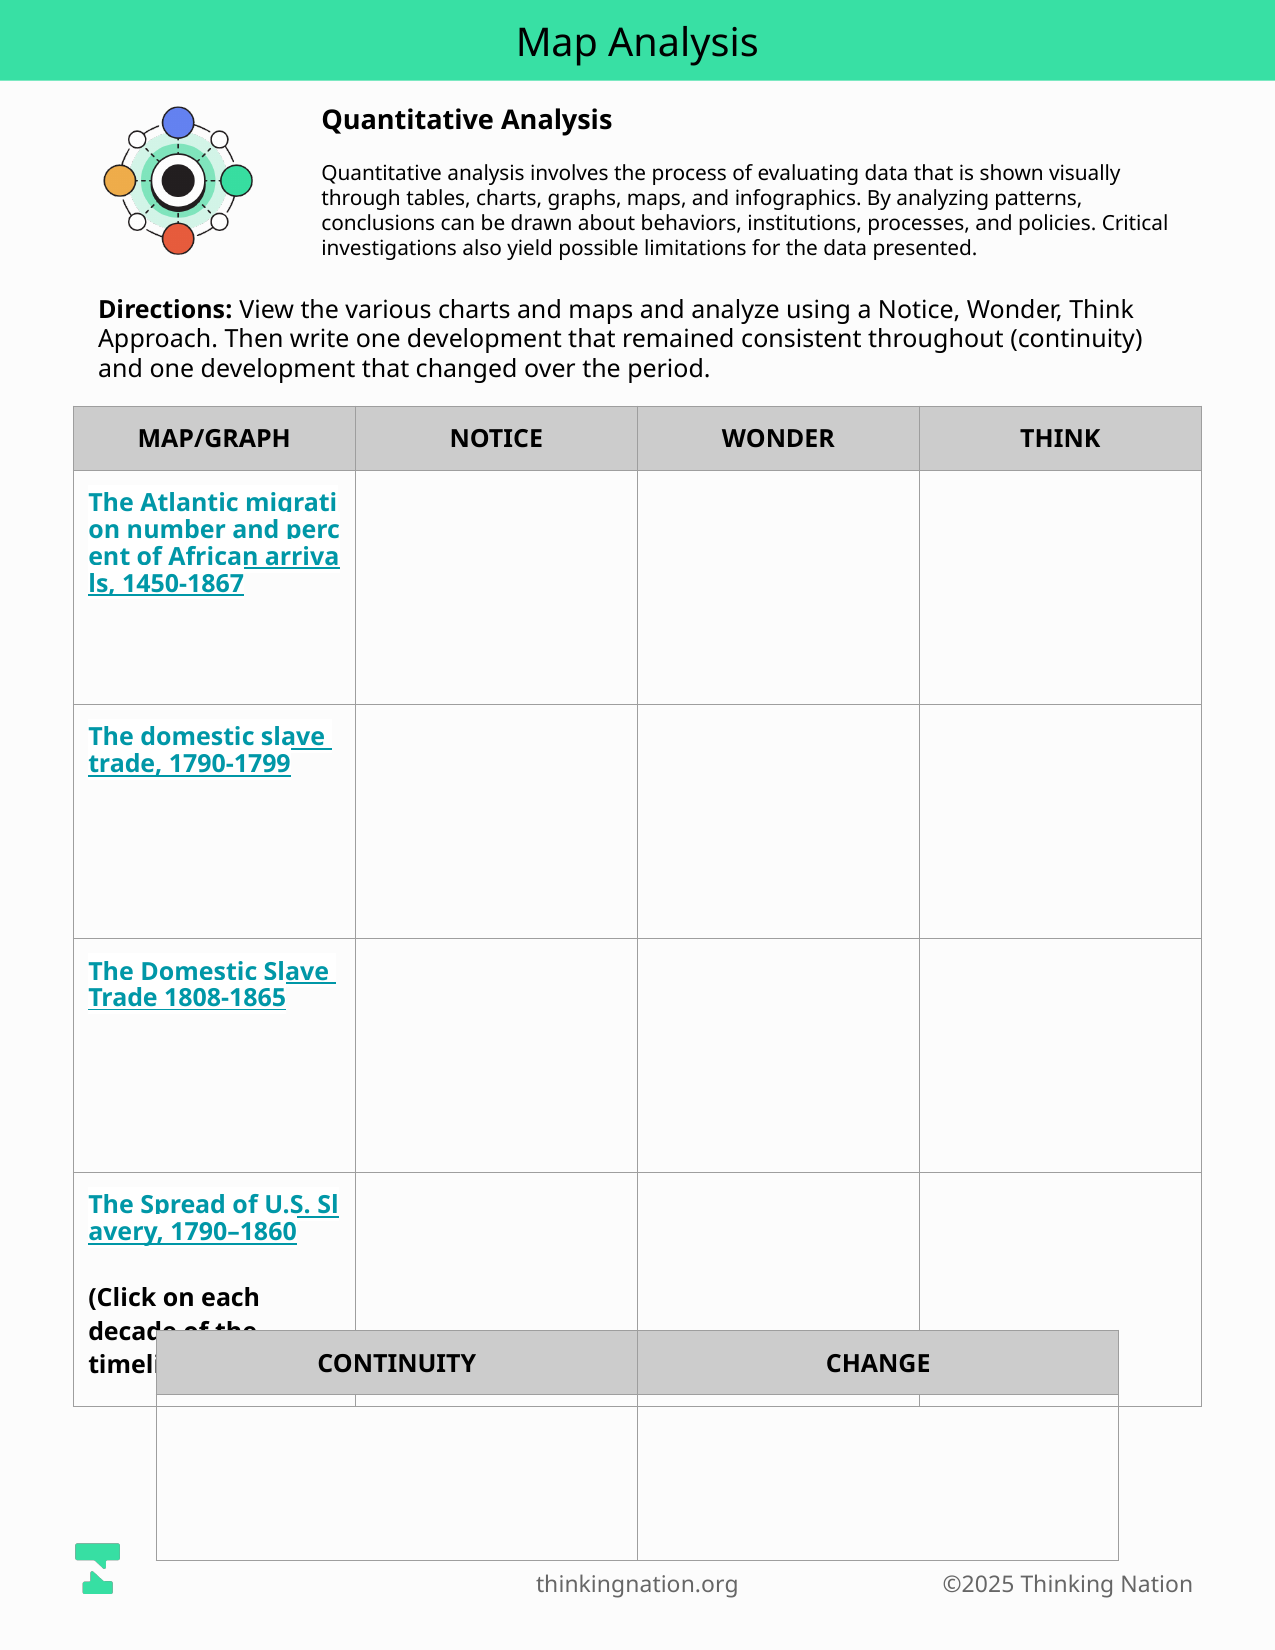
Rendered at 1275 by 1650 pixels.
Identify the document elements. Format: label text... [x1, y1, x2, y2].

table_header MAP/GRAPH [74, 407, 355, 470]
picture [62, 1533, 133, 1604]
text_box ©2025 Thinking Nation [907, 1553, 1210, 1605]
table_cell [356, 471, 637, 704]
table_cell [920, 471, 1201, 704]
table_cell [356, 1173, 637, 1330]
table_header CONTINUITY [157, 1331, 637, 1394]
table_cell [638, 471, 919, 704]
table_header THINK [920, 407, 1201, 470]
table_cell [356, 939, 637, 1172]
table_header CHANGE [638, 1331, 1118, 1394]
table_cell [920, 939, 1201, 1172]
text_box Directions: View the various charts and maps and analyze using a Notice, Wonder, Think Approach. Then write one development that remained consistent throughout (continuity) and one development that changed over the period. [83, 278, 1192, 404]
table_cell [920, 1173, 1201, 1406]
text_box Quantitative Analysis Quantitative analysis involves the process of evaluating data that is shown visually through tables, charts, graphs, maps, and infographics. By analyzing patterns, conclusions can be drawn about behaviors, institutions, processes, and policies. Critical investigations also yield possible limitations for the data presented. [302, 83, 1195, 279]
table_cell The Spread of U.S. Slavery, 1790–1860 (Click on each decade of the timeline) [74, 1173, 355, 1406]
table_cell [157, 1395, 637, 1560]
text_box thinkingnation.org [486, 1561, 789, 1605]
table_cell The Domestic Slave Trade 1808-1865 [74, 939, 355, 1172]
table_cell [638, 1173, 919, 1330]
text_box Map Analysis [0, 0, 1275, 81]
table_cell The domestic slave trade, 1790-1799 [74, 705, 355, 938]
table_header NOTICE [356, 407, 637, 470]
table_header WONDER [638, 407, 919, 470]
table_cell [356, 705, 637, 938]
table_cell [638, 705, 919, 938]
table_cell [638, 939, 919, 1172]
table_cell [638, 1395, 1118, 1560]
picture [80, 82, 276, 279]
table_cell The Atlantic migration number and percent of African arrivals, 1450-1867 [74, 471, 355, 704]
table_cell [920, 705, 1201, 938]
